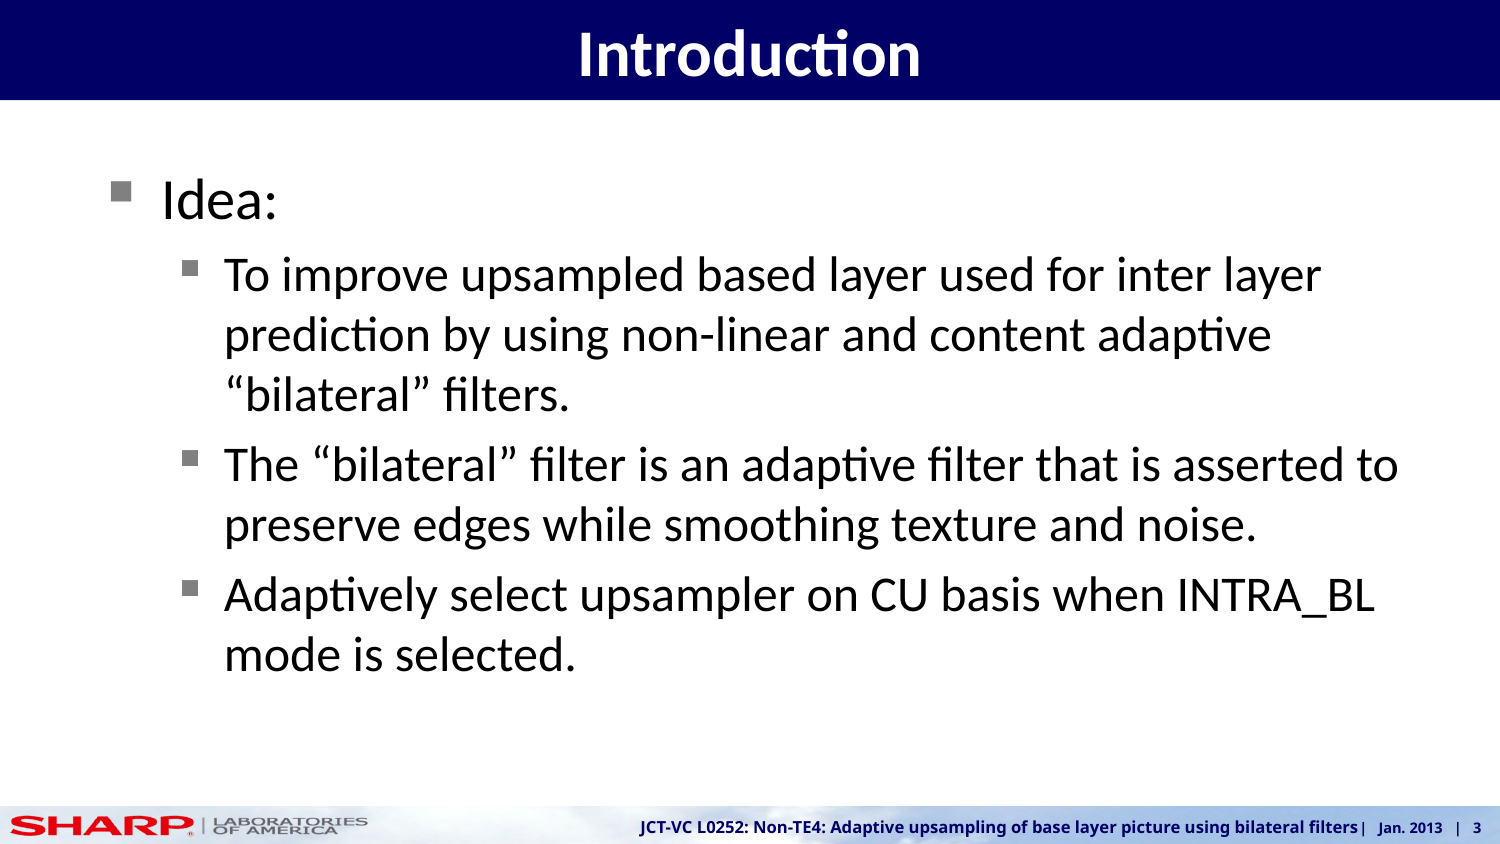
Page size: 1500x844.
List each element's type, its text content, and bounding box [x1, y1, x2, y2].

picture [0, 806, 1500, 844]
title Introduction [17, 0, 1484, 101]
list Idea: To improve upsampled based layer used for inter layer prediction by using non-linear and content adaptive “bilateral” filters. The “bilateral” filter is an adaptive filter that is asserted to preserve edges while smoothing texture and noise. Adaptively select upsampler on CU basis when INTRA_BL mode is selected. [93, 154, 1432, 754]
